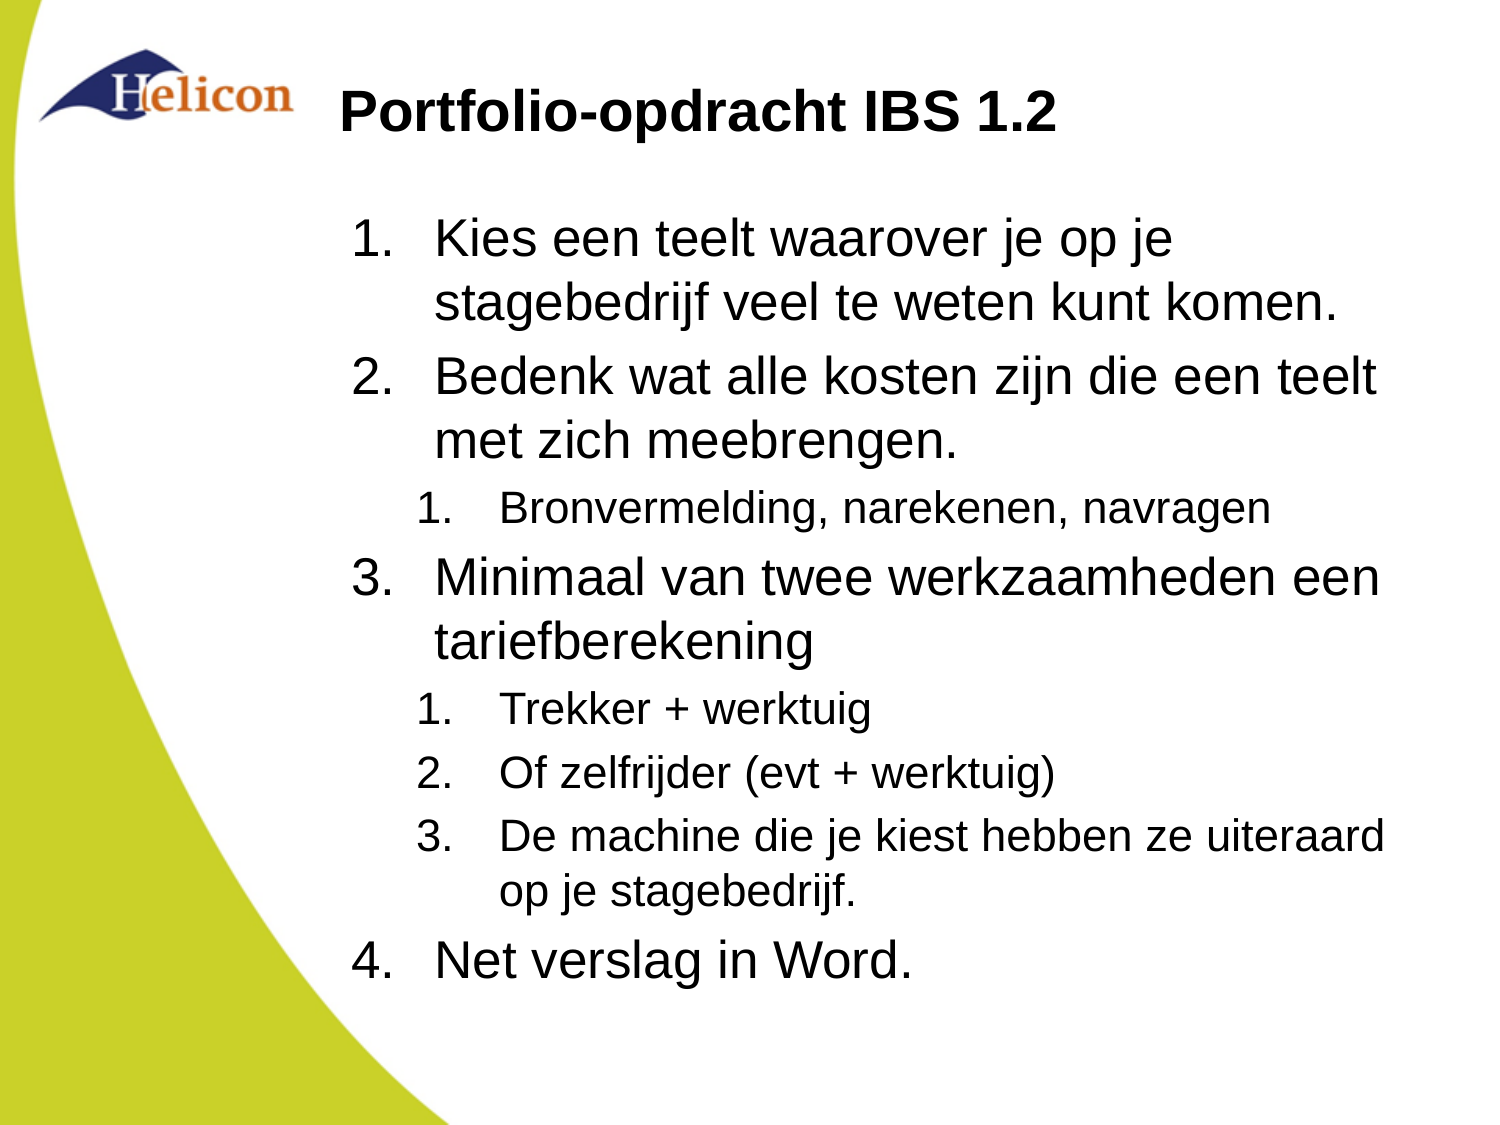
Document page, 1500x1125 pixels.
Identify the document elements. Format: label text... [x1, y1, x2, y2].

title Portfolio-opdracht IBS 1.2 [324, 54, 1415, 161]
list Kies een teelt waarover je op je stagebedrijf veel te weten kunt komen. Bedenk wat alle kosten zijn die een teelt met zich meebrengen. Bronvermelding, narekenen, navragen Minimaal van twee werkzaamheden een tariefberekening Trekker + werktuig Of zelfrijder (evt + werktuig) De machine die je kiest hebben ze uiteraard op je stagebedrijf. Net verslag in Word. [336, 196, 1425, 1005]
picture [0, 0, 1500, 1125]
